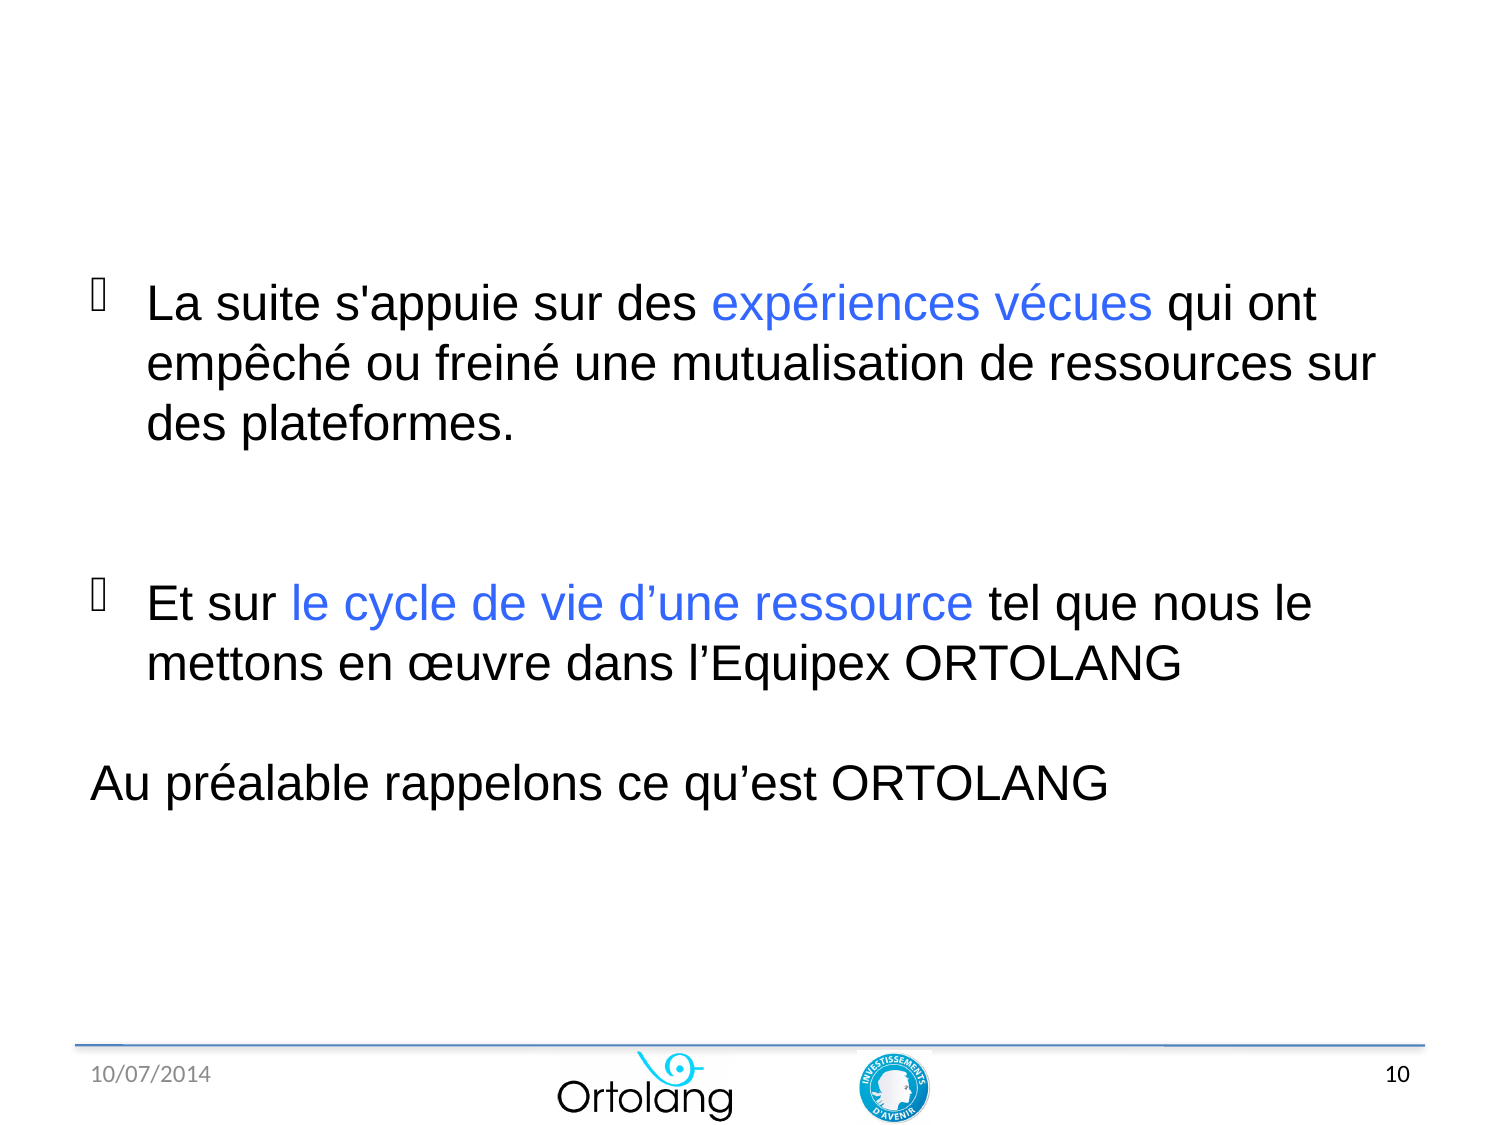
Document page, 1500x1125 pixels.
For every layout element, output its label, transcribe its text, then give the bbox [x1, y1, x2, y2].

picture [555, 1050, 733, 1122]
picture [857, 1050, 932, 1125]
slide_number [75, 1042, 425, 1103]
slide_number 10 [1074, 1042, 1425, 1103]
list La suite s'appuie sur des expériences vécues qui ont empêché ou freiné une mutualisation de ressources sur des plateformes. Et sur le cycle de vie d’une ressource tel que nous le mettons en œuvre dans l’Equipex ORTOLANG Au préalable rappelons ce qu’est ORTOLANG [75, 262, 1425, 1005]
